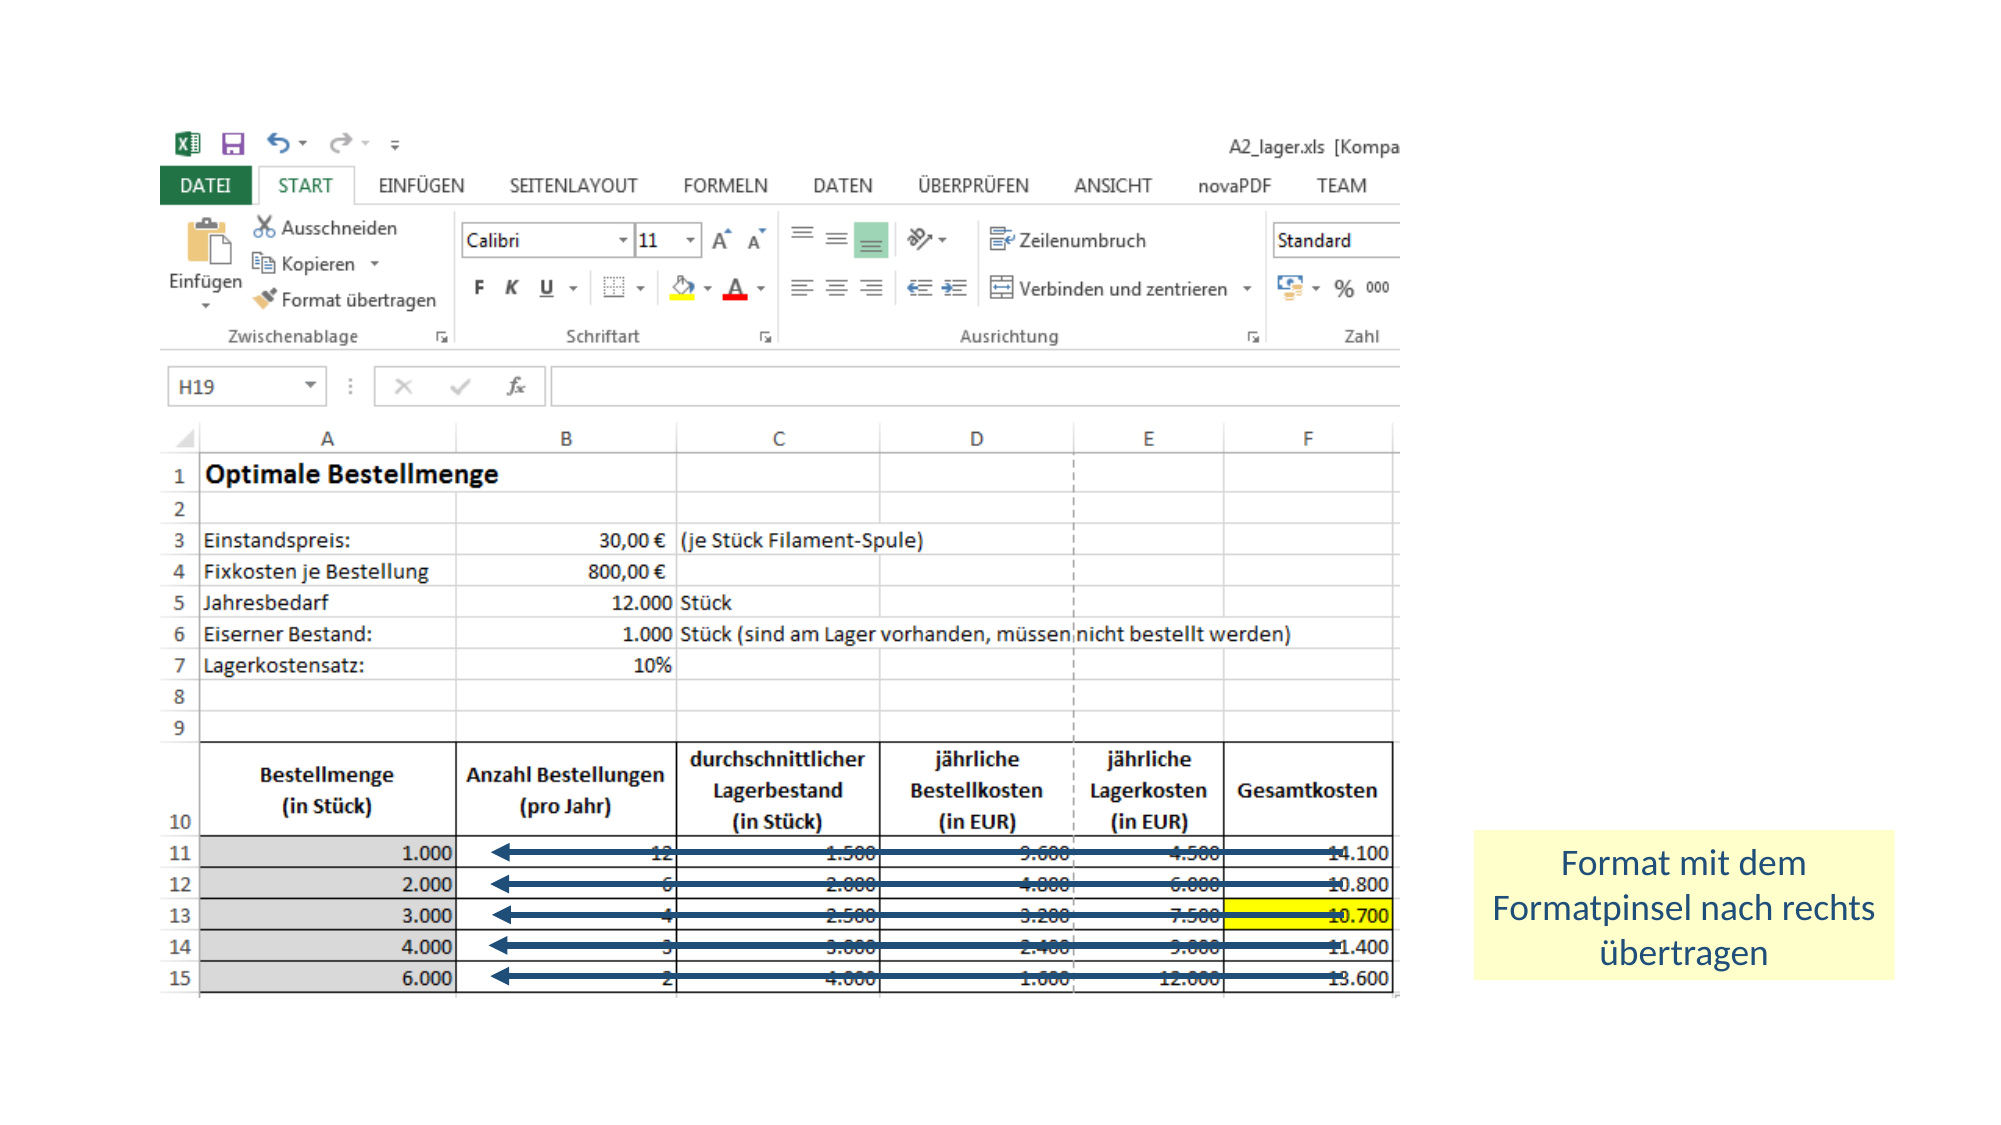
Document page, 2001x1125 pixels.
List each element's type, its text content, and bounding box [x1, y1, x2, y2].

text_box Format mit dem Formatpinsel nach rechts übertragen [1473, 829, 1896, 981]
picture [160, 127, 1400, 998]
